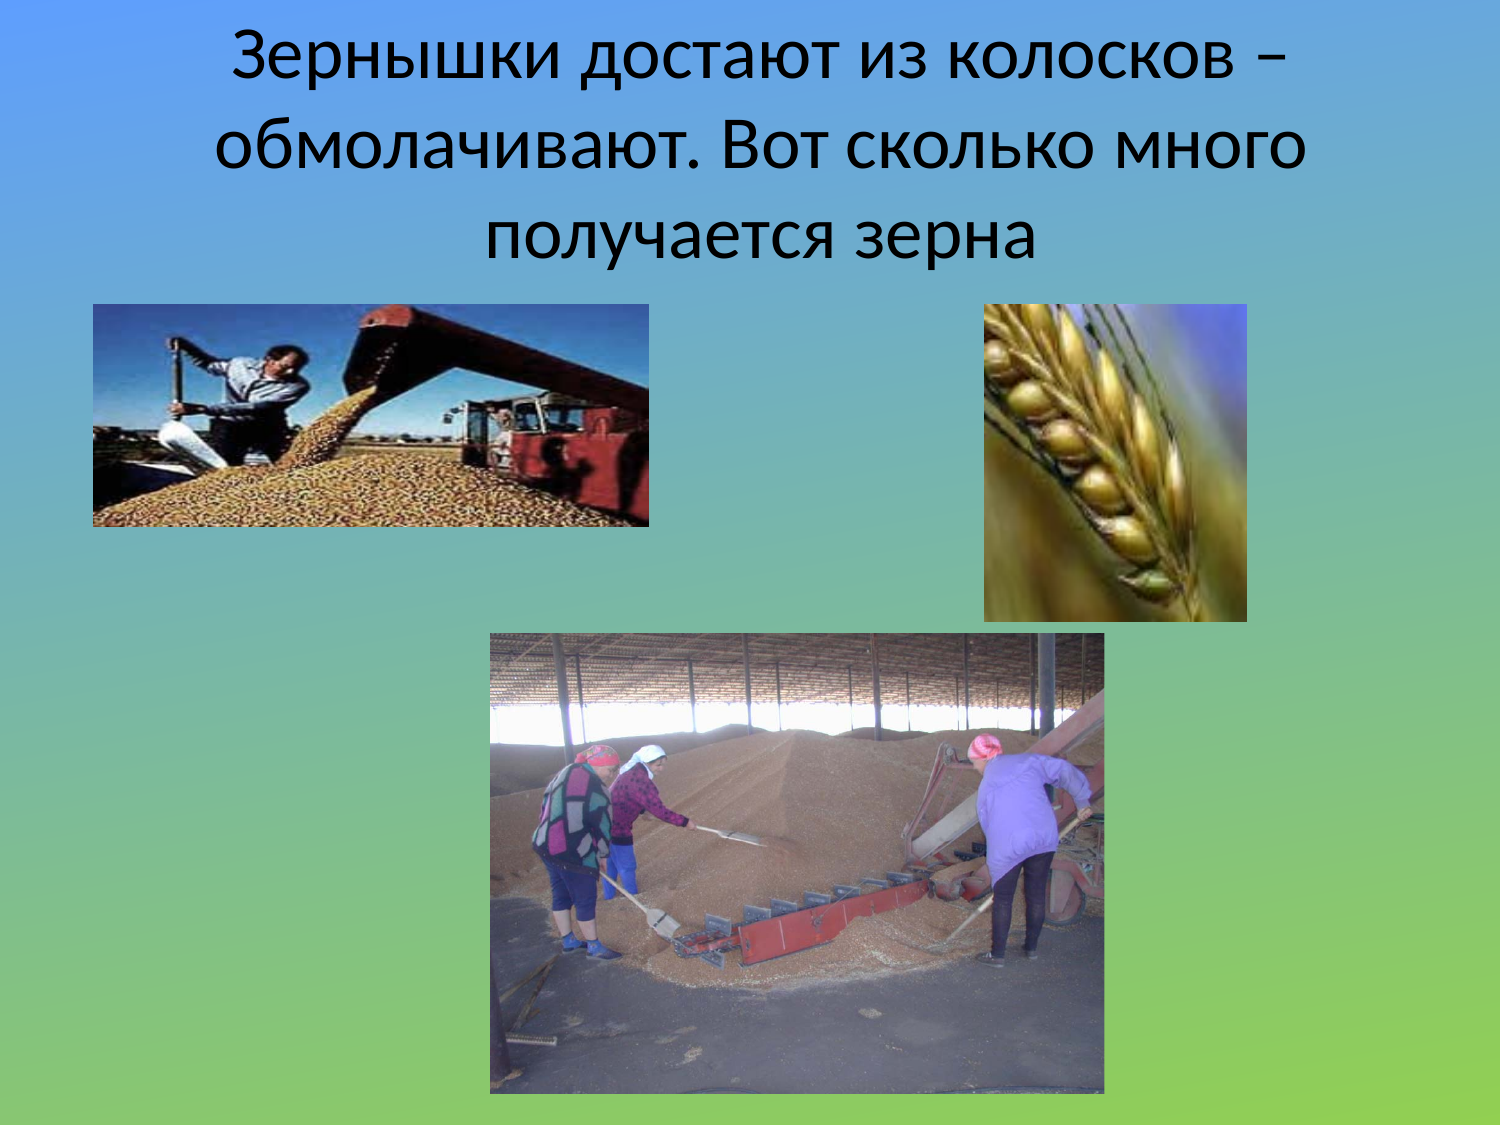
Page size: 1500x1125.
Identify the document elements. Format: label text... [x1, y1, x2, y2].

title Зернышки достают из колосков – обмолачивают. Вот сколько много получается зерна [23, 45, 1500, 233]
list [93, 304, 650, 673]
text_box [490, 633, 1105, 1094]
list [984, 304, 1339, 623]
